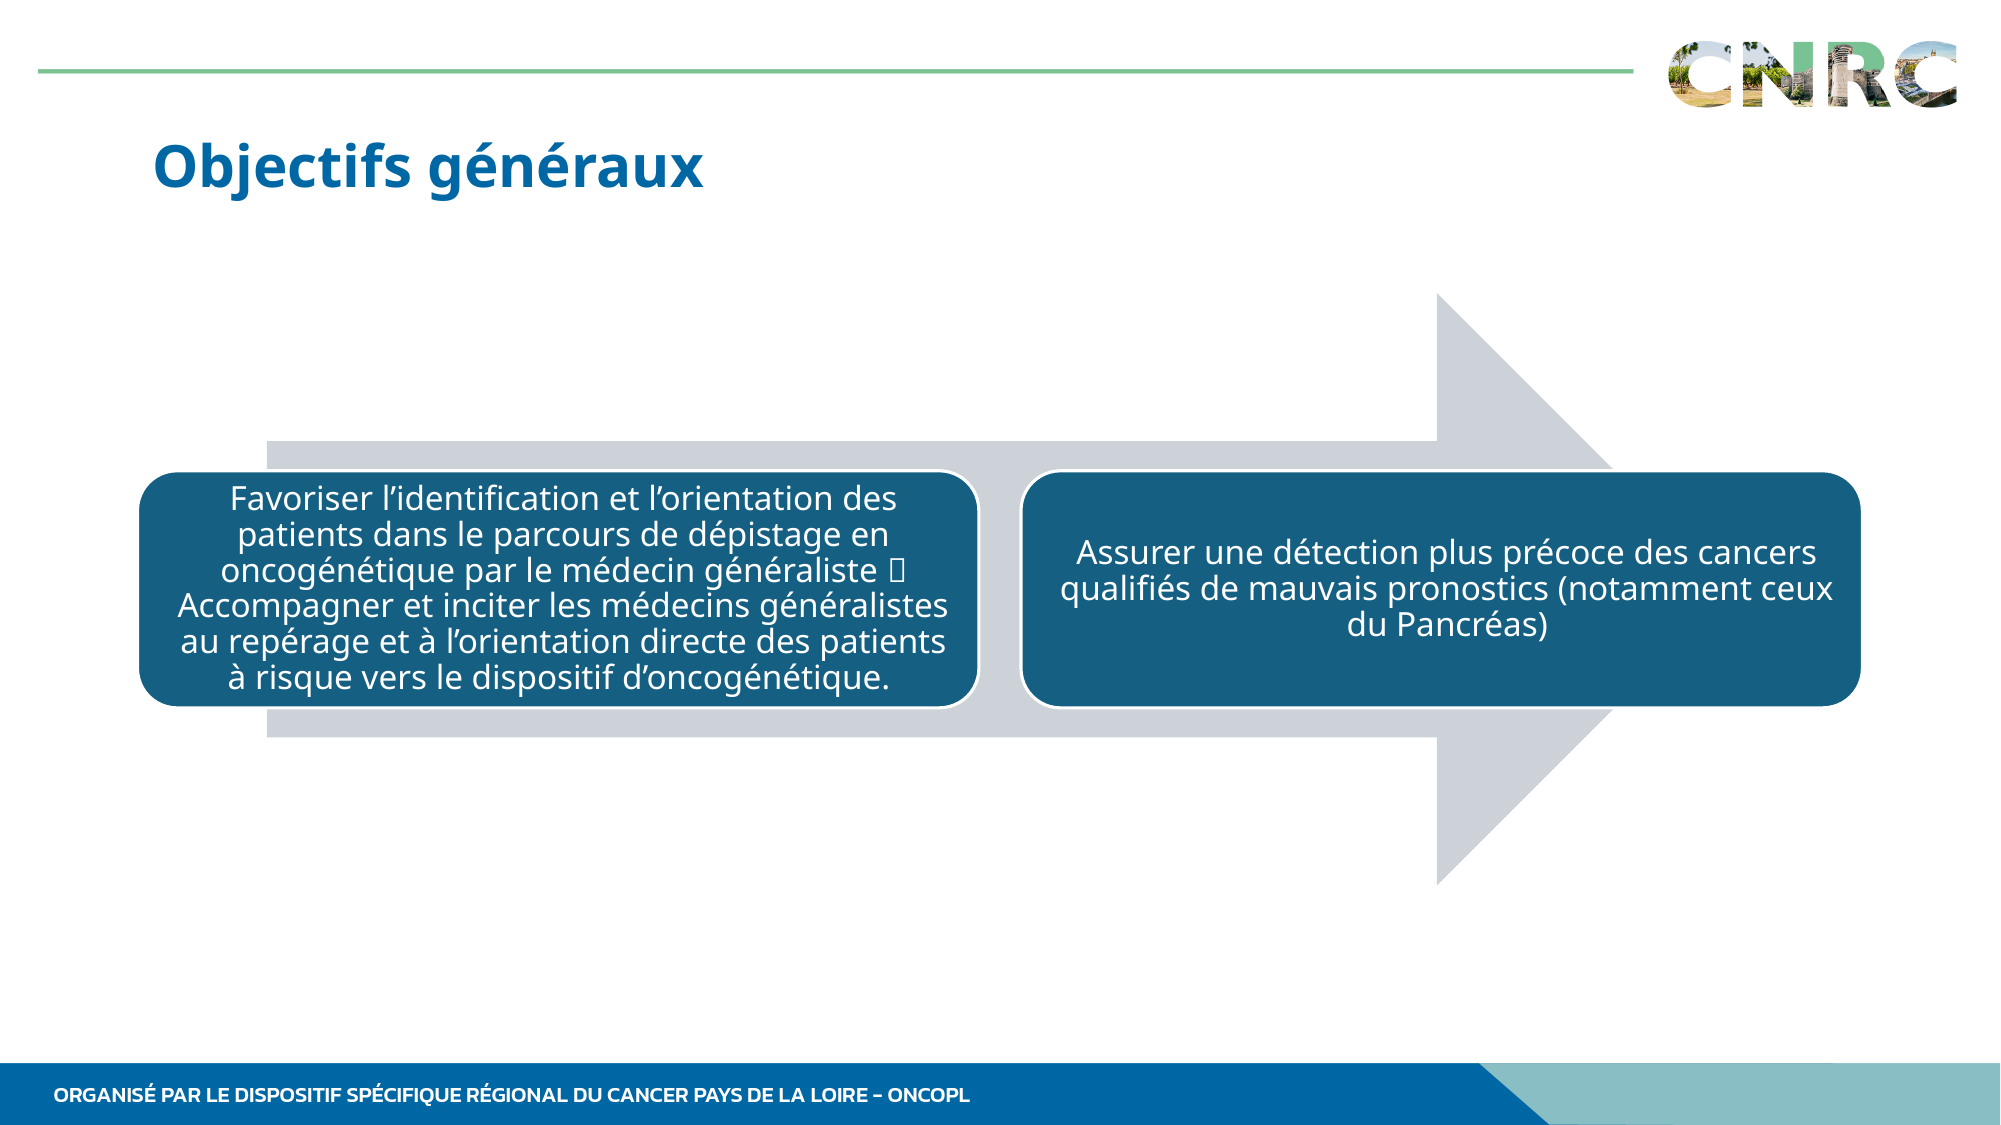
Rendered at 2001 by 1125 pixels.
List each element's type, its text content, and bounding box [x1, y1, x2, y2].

picture [0, 0, 2001, 1125]
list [136, 292, 1863, 887]
title Objectifs généraux [137, 81, 1863, 257]
